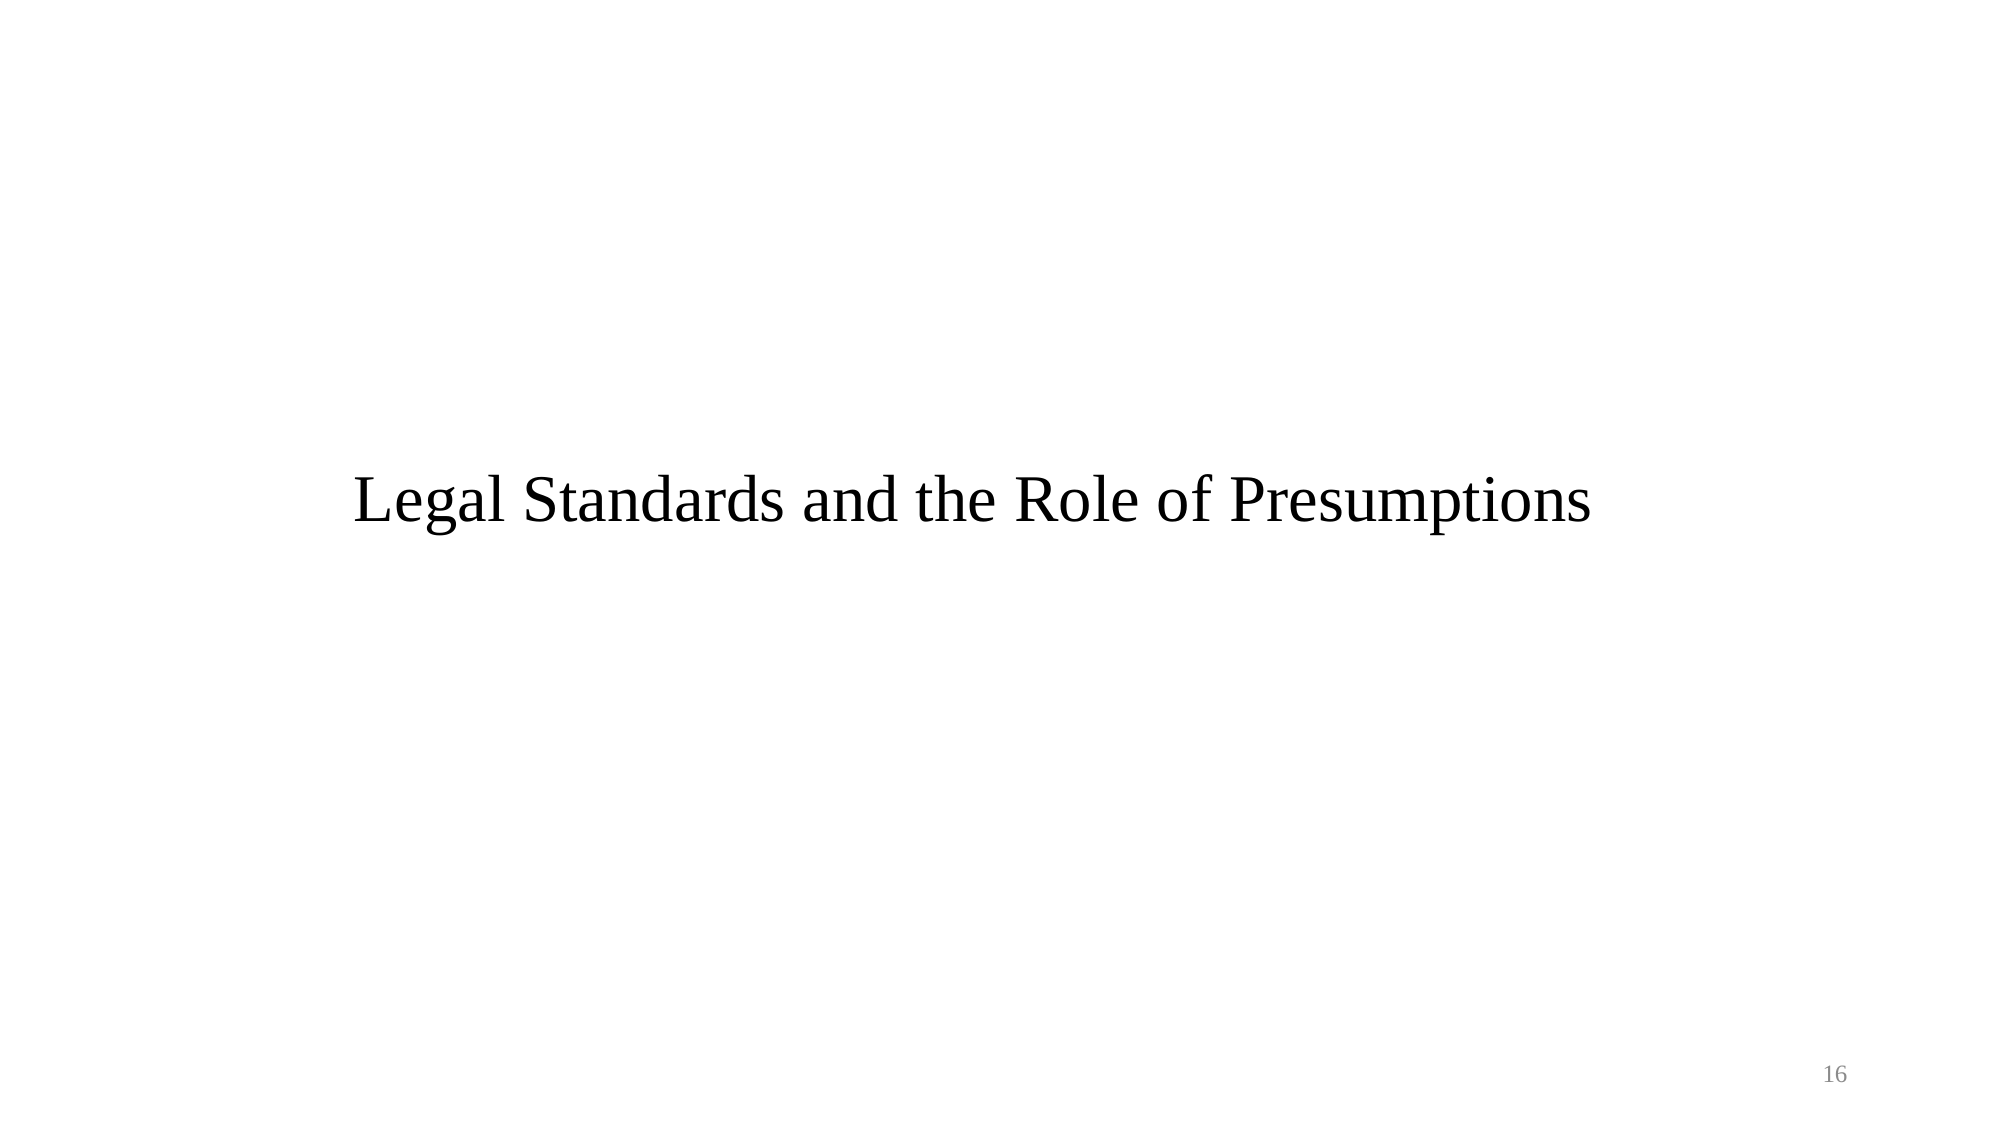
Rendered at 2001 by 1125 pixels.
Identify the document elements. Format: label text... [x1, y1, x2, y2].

slide_number 16 [1412, 1042, 1863, 1103]
title Legal Standards and the Role of Presumptions [111, 391, 1837, 609]
